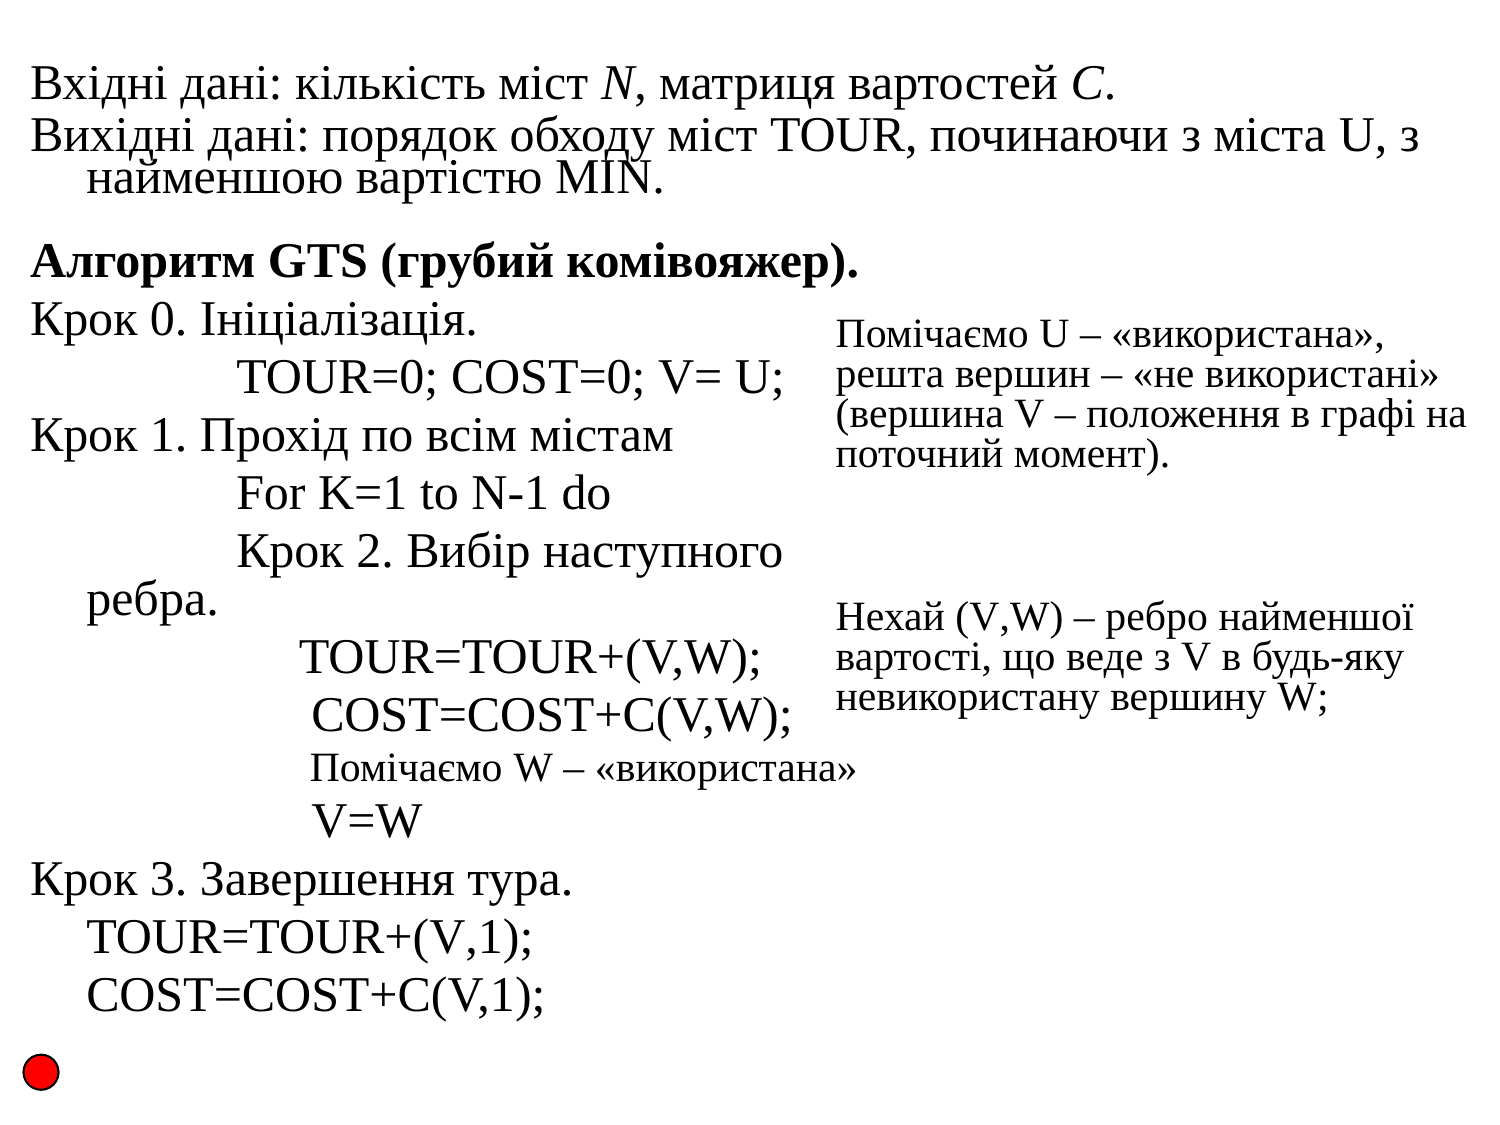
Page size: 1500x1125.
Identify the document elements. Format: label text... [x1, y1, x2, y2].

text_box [0, 231, 1500, 1125]
list Вхідні дані: кількість міст N, матриця вартостей C. Вихідні дані: порядок обходу міст TOUR, починаючи з міста U, з найменшою вартістю MIN. [0, 58, 1500, 231]
